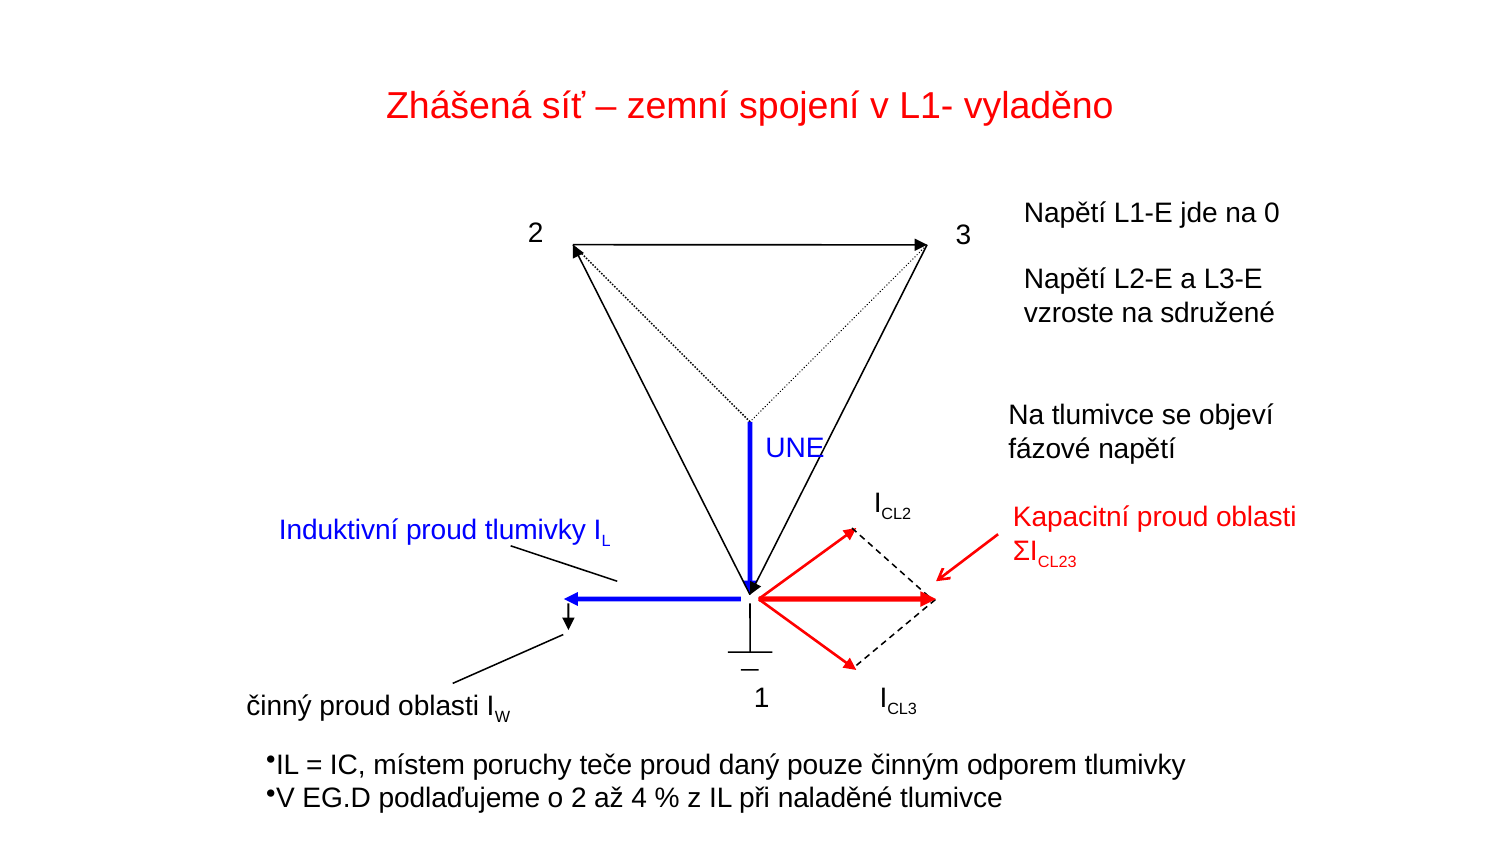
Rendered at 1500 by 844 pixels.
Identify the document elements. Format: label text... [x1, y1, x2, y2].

text_box [759, 600, 857, 670]
text_box Na tlumivce se objeví fázové napětí [993, 388, 1289, 471]
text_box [935, 532, 996, 582]
text_box [750, 471, 813, 594]
text_box Napětí L2-E a L3-E vzroste na sdružené [1009, 253, 1291, 370]
text_box Napětí L1-E jde na 0 [1009, 187, 1295, 236]
title Zhášená síť – zemní spojení v L1- vyladěno [75, 33, 1425, 175]
text_box ICL2 [859, 476, 927, 530]
text_box [572, 238, 928, 251]
text_box IL = IC, místem poruchy teče proud daný pouze činným odporem tlumivky V EG.D podlaďujeme o 2 až 4 % z IL při naladěné tlumivce [251, 738, 1313, 821]
text_box ICL3 [864, 672, 933, 726]
text_box [758, 592, 937, 606]
text_box činný proud oblasti IW [231, 680, 564, 734]
text_box 3 [940, 209, 986, 258]
text_box [759, 528, 857, 598]
text_box [563, 592, 741, 606]
text_box 1 [739, 672, 785, 721]
text_box [562, 603, 575, 631]
text_box [745, 421, 751, 592]
text_box Kapacitní proud oblasti ΣICL23 [998, 490, 1312, 578]
text_box 2 [513, 207, 559, 256]
text_box UNE [750, 421, 840, 471]
text_box Induktivní proud tlumivky IL [264, 504, 626, 558]
text_box [572, 245, 751, 595]
